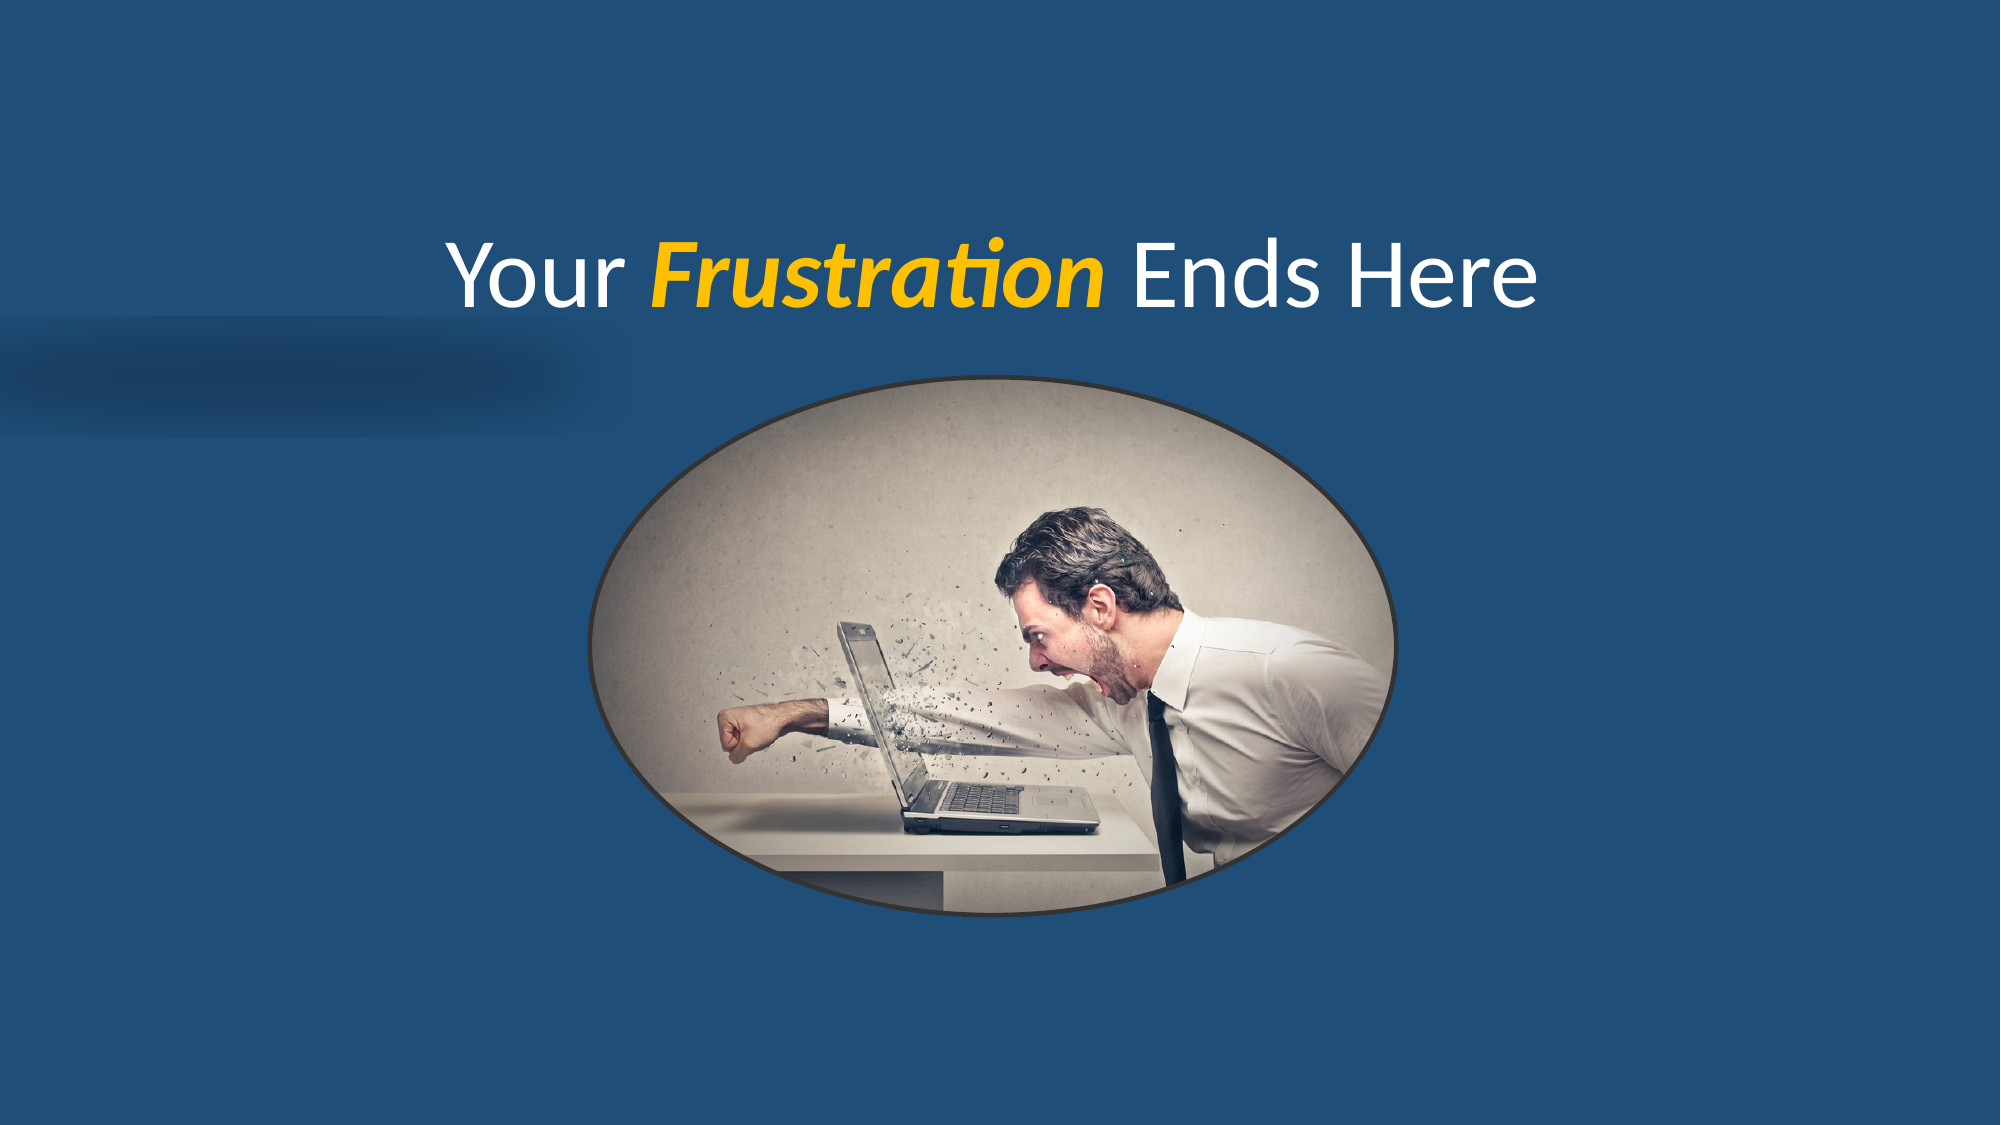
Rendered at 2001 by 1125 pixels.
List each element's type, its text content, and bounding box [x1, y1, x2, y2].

list Your Frustration Ends Here [163, 84, 1824, 421]
picture [589, 377, 1397, 916]
